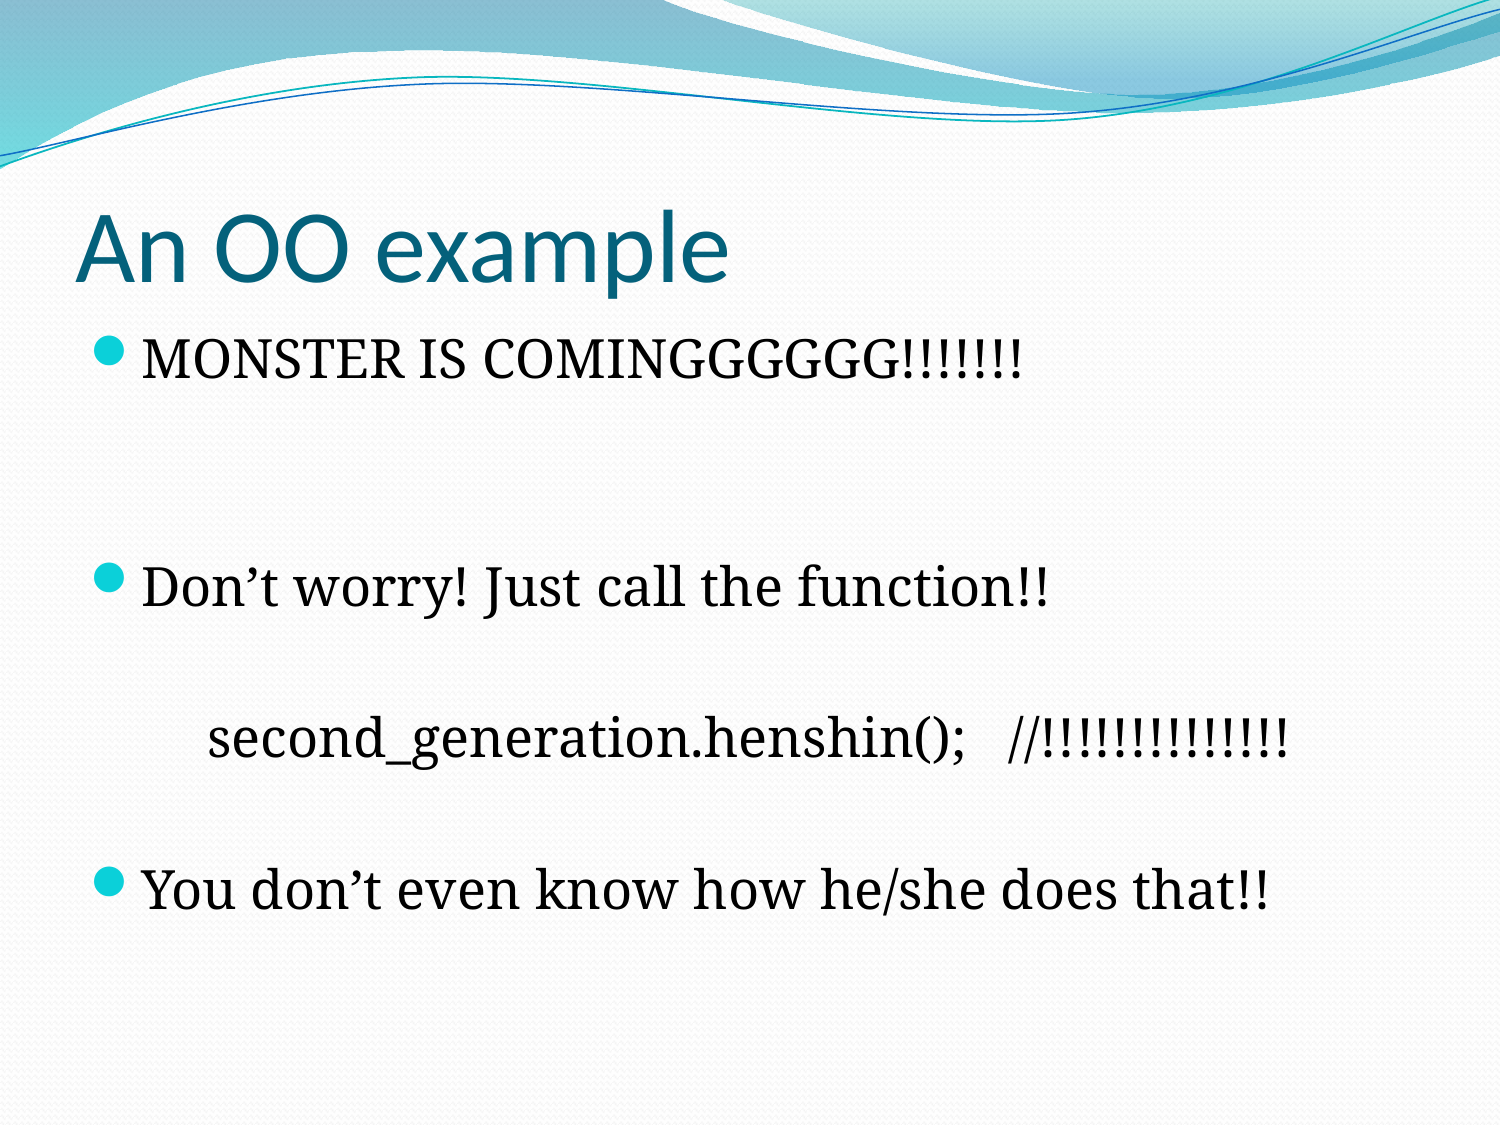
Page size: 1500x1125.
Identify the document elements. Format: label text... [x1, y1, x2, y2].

list MONSTER IS COMINGGGGGG!!!!!!! Don’t worry! Just call the function!! second_generation.henshin(); //!!!!!!!!!!!!!! You don’t even know how he/she does that!! [75, 317, 1425, 1038]
title An OO example [75, 115, 1425, 303]
